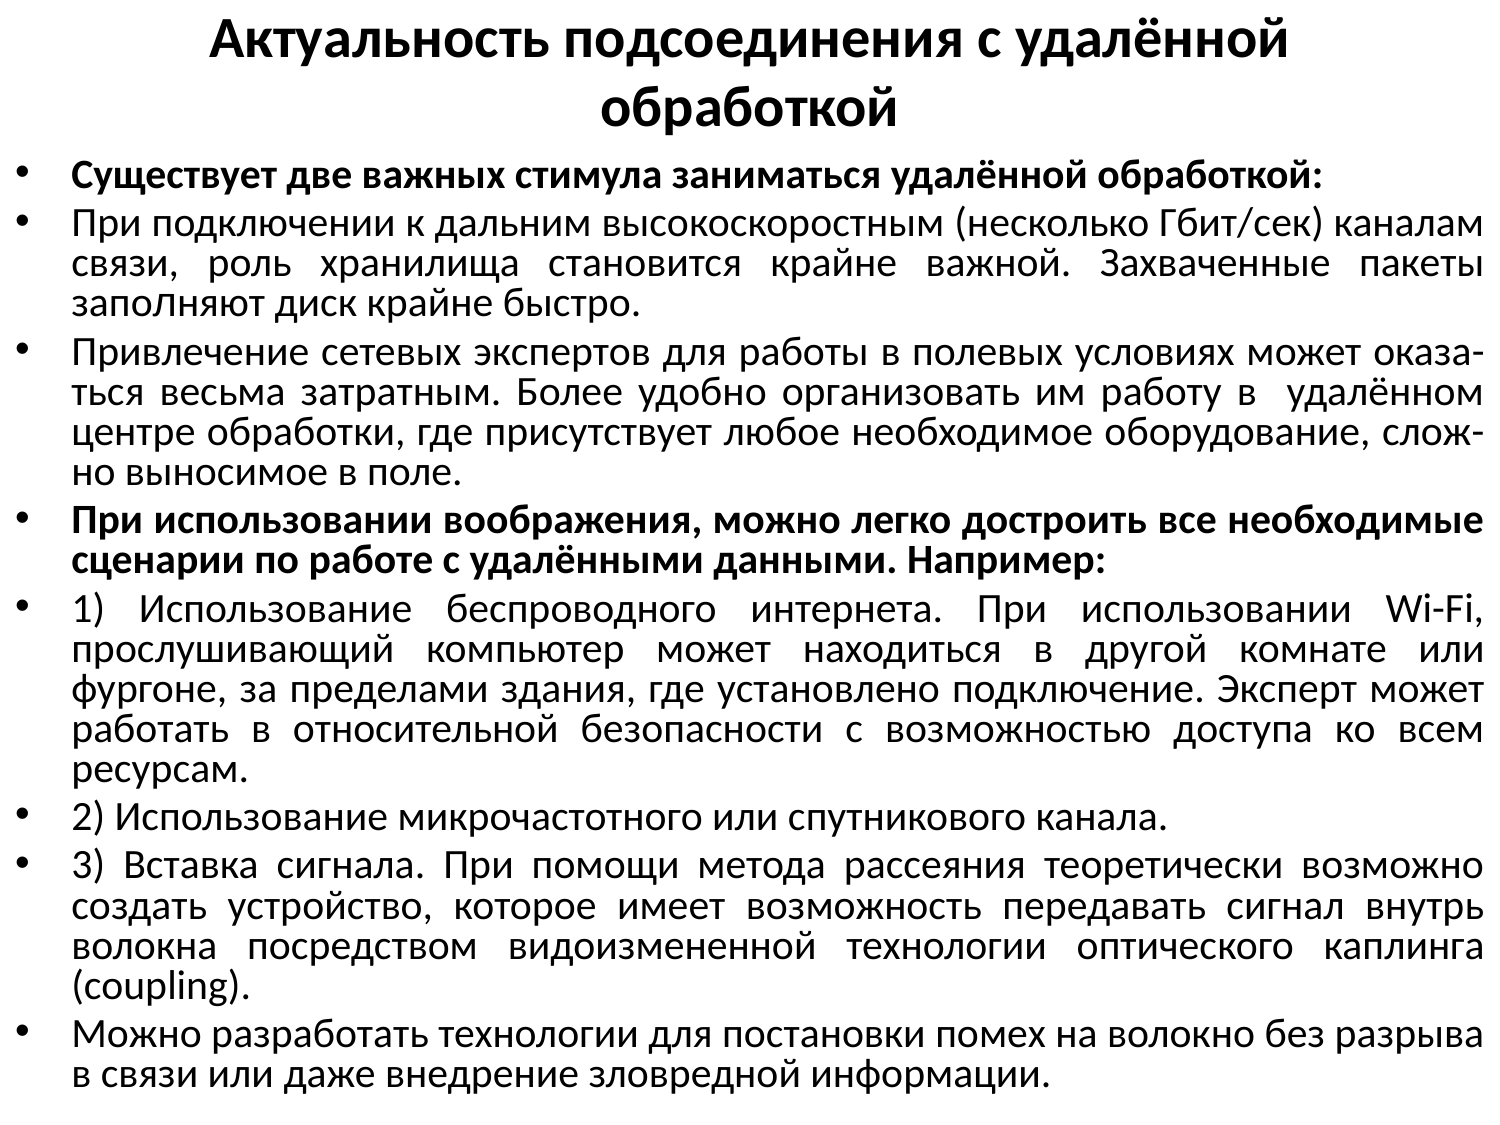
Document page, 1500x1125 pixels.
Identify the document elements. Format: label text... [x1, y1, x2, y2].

title Актуальность подсоединения с удалённой обработкой [74, 0, 1426, 138]
list Существует две важных стимула заниматься удалённой обработкой: При подключении к дальним высокоскоростным (несколько Гбит/сек) каналам связи, роль хранилища становится крайне важной. Захваченные пакеты заполняют диск крайне быстро. Привлечение сетевых экспертов для работы в полевых условиях может оказа- ться весьма затратным. Более удобно организовать им работу в удалённом центре обработки, где присутствует любое необходимое оборудование, слож- но выносимое в поле. При использовании воображения, можно легко достроить все необходимые сценарии по работе с удалёнными данными. Например: 1) Использование беспроводного интернета. При использовании Wi-Fi, прослушивающий компьютер может находиться в другой комнате или фургоне, за пределами здания, где установлено подключение. Эксперт может работать в относительной безопасности с возможностью доступа ко всем ресурсам. 2) Использование микрочастотного или спутникового канала. 3) Вставка сигнала. При помощи метода рассеяния теоретически возможно создать устройство, которое имеет возможность передавать сигнал внутрь волокна посредством видоизмененной технологии оптического каплинга (coupling). Можно разработать технологии для постановки помех на волокно без разрыва в связи или даже внедрение зловредной информации. [0, 148, 1500, 1125]
